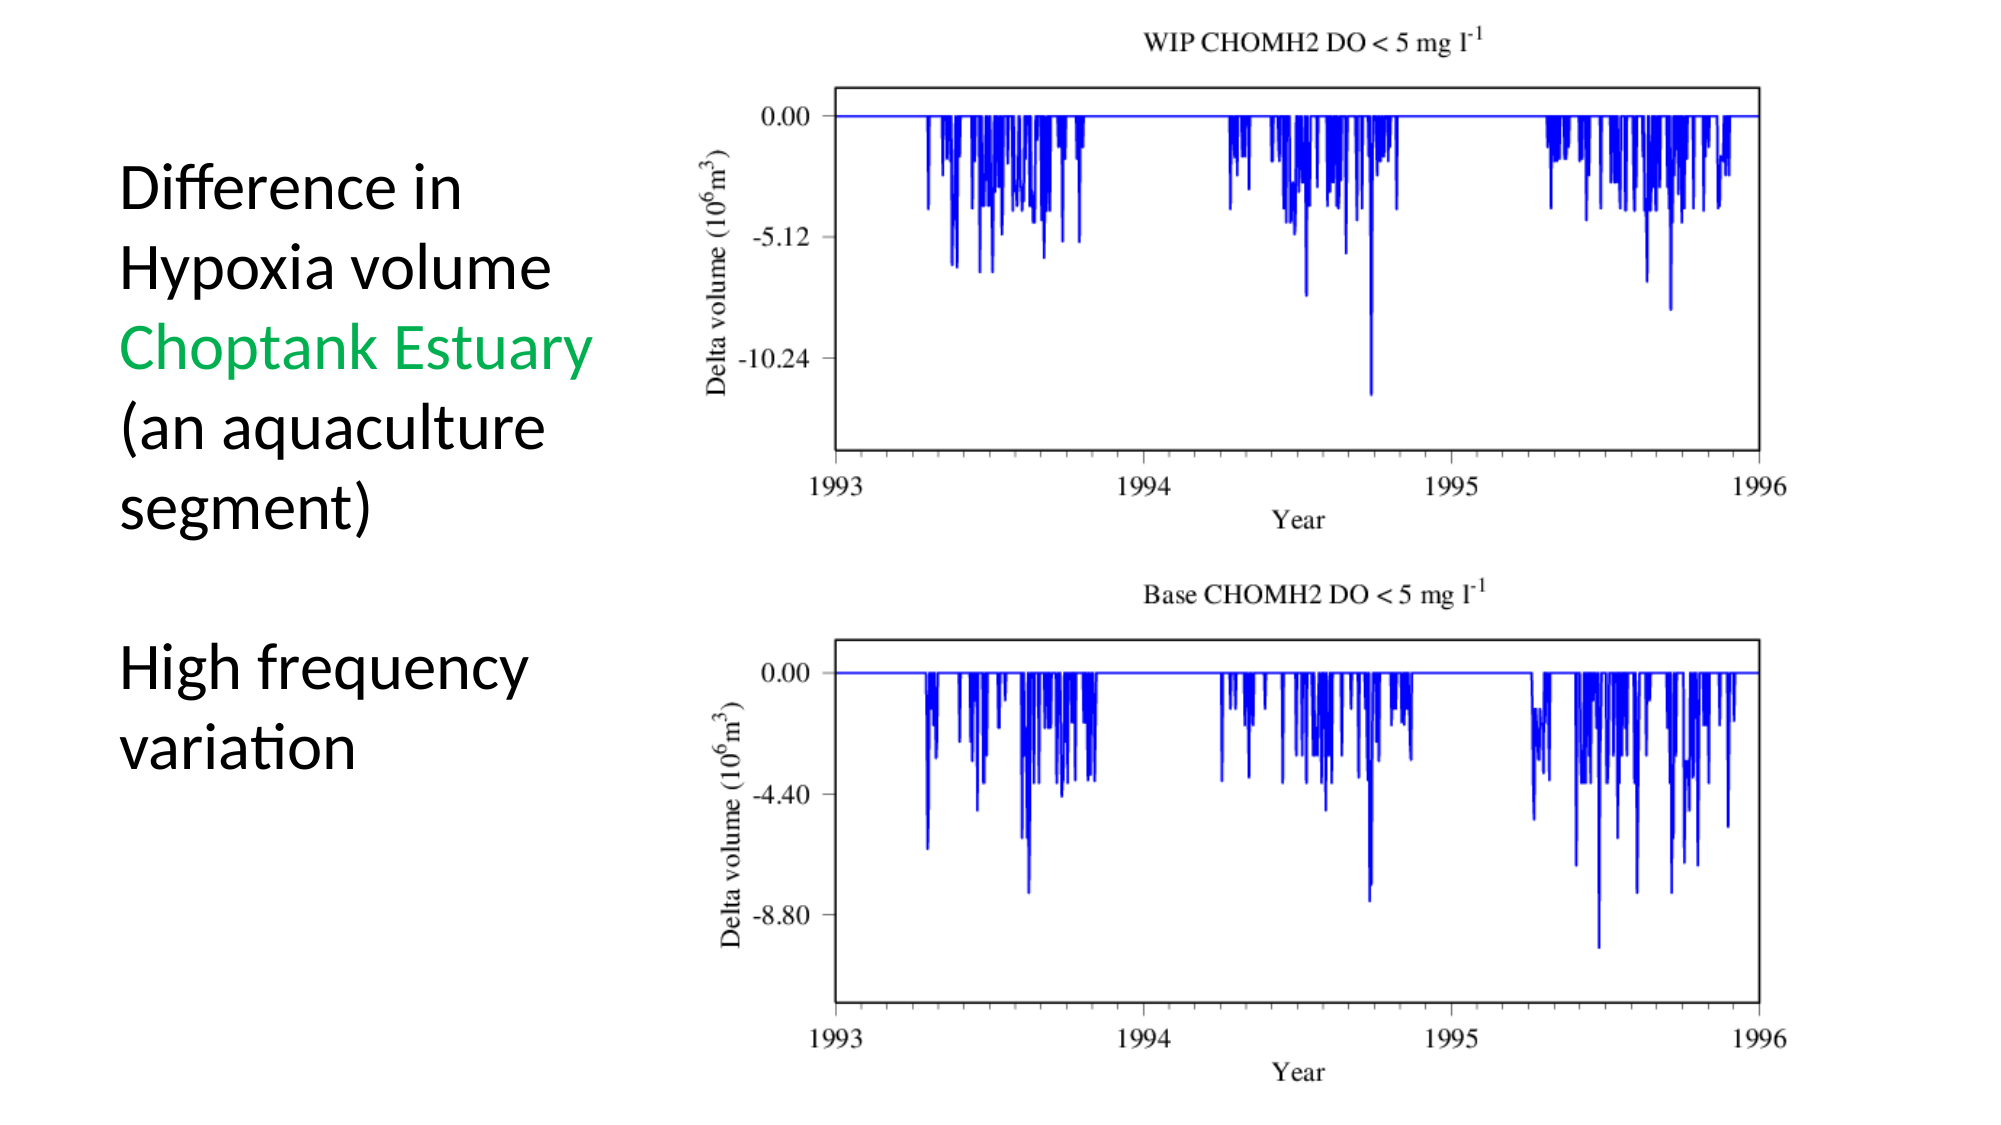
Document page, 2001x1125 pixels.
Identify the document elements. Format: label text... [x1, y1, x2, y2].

picture [699, 572, 1806, 1097]
picture [688, 16, 1806, 548]
text_box Difference in Hypoxia volume Choptank Estuary (an aquaculture segment) High frequency variation [104, 135, 696, 791]
